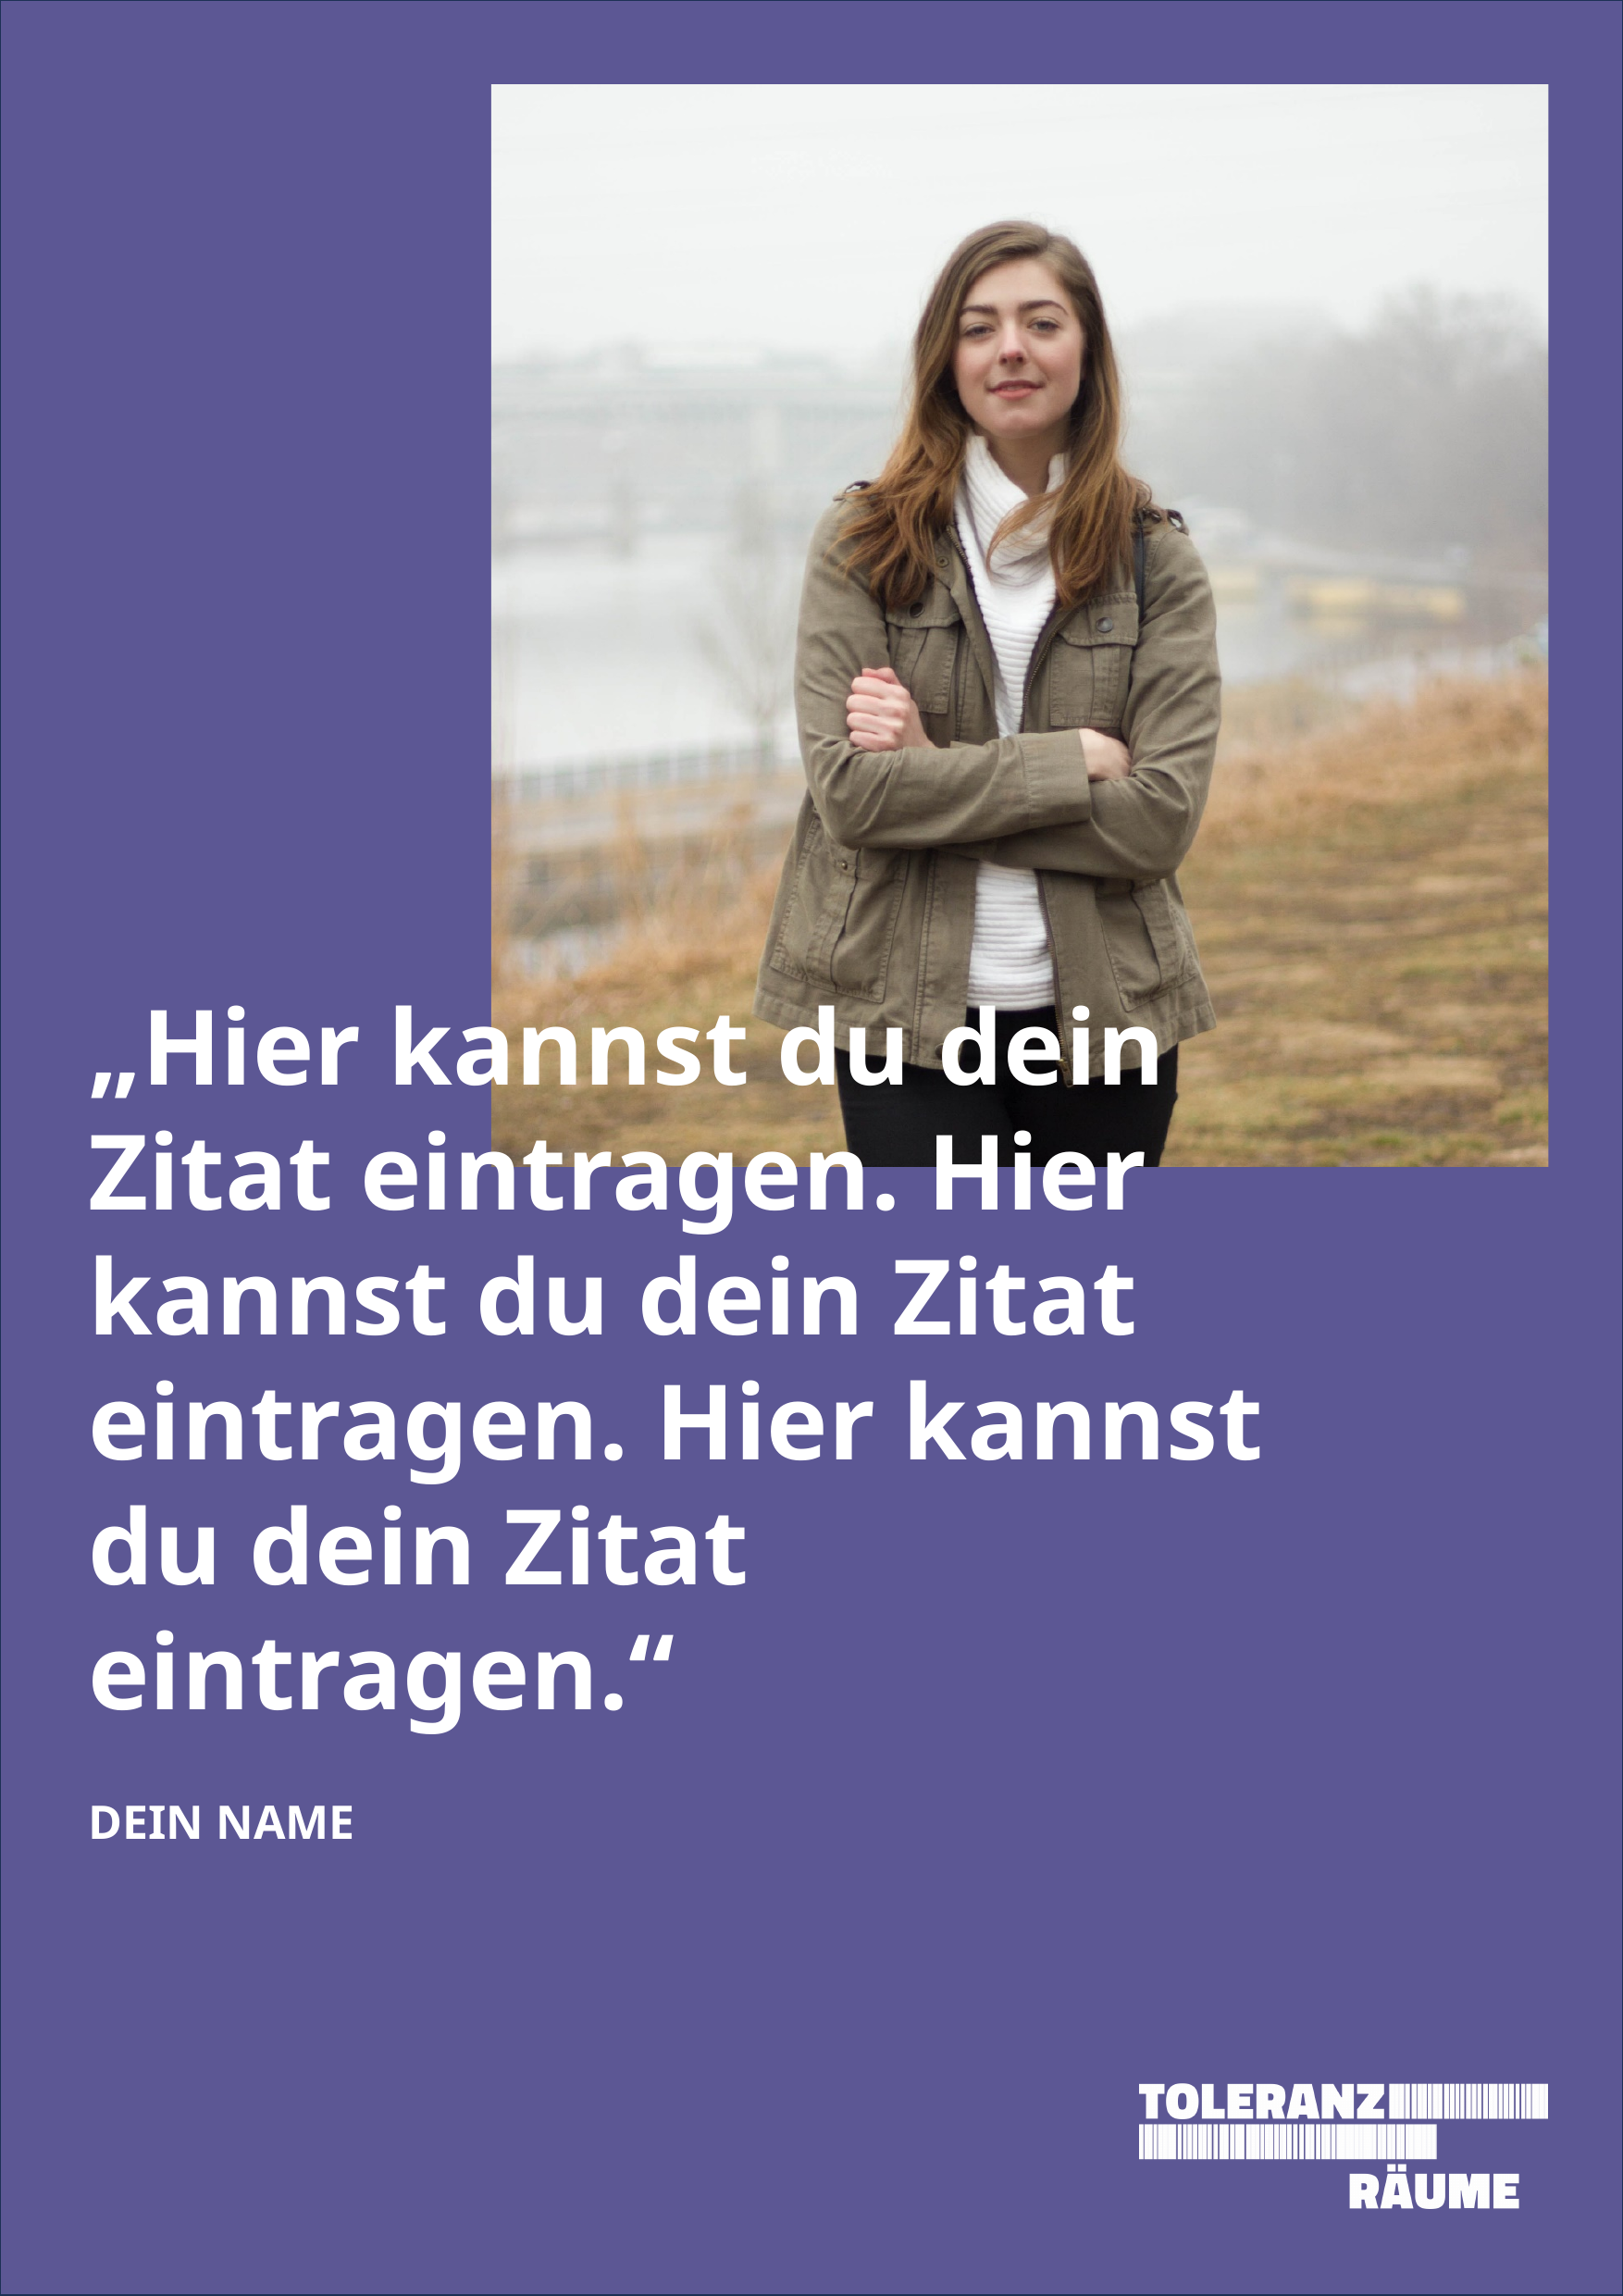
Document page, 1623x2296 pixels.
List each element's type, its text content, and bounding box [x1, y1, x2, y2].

text_box [0, 0, 1623, 2296]
text_box DEIN NAME [74, 1786, 1354, 1855]
text_box „Hier kannst du dein Zitat eintragen. Hier kannst du dein Zitat eintragen. Hier kannst du dein Zitat eintragen.“ [74, 974, 1354, 1738]
picture [1137, 2081, 1549, 2211]
picture [490, 84, 1549, 1167]
